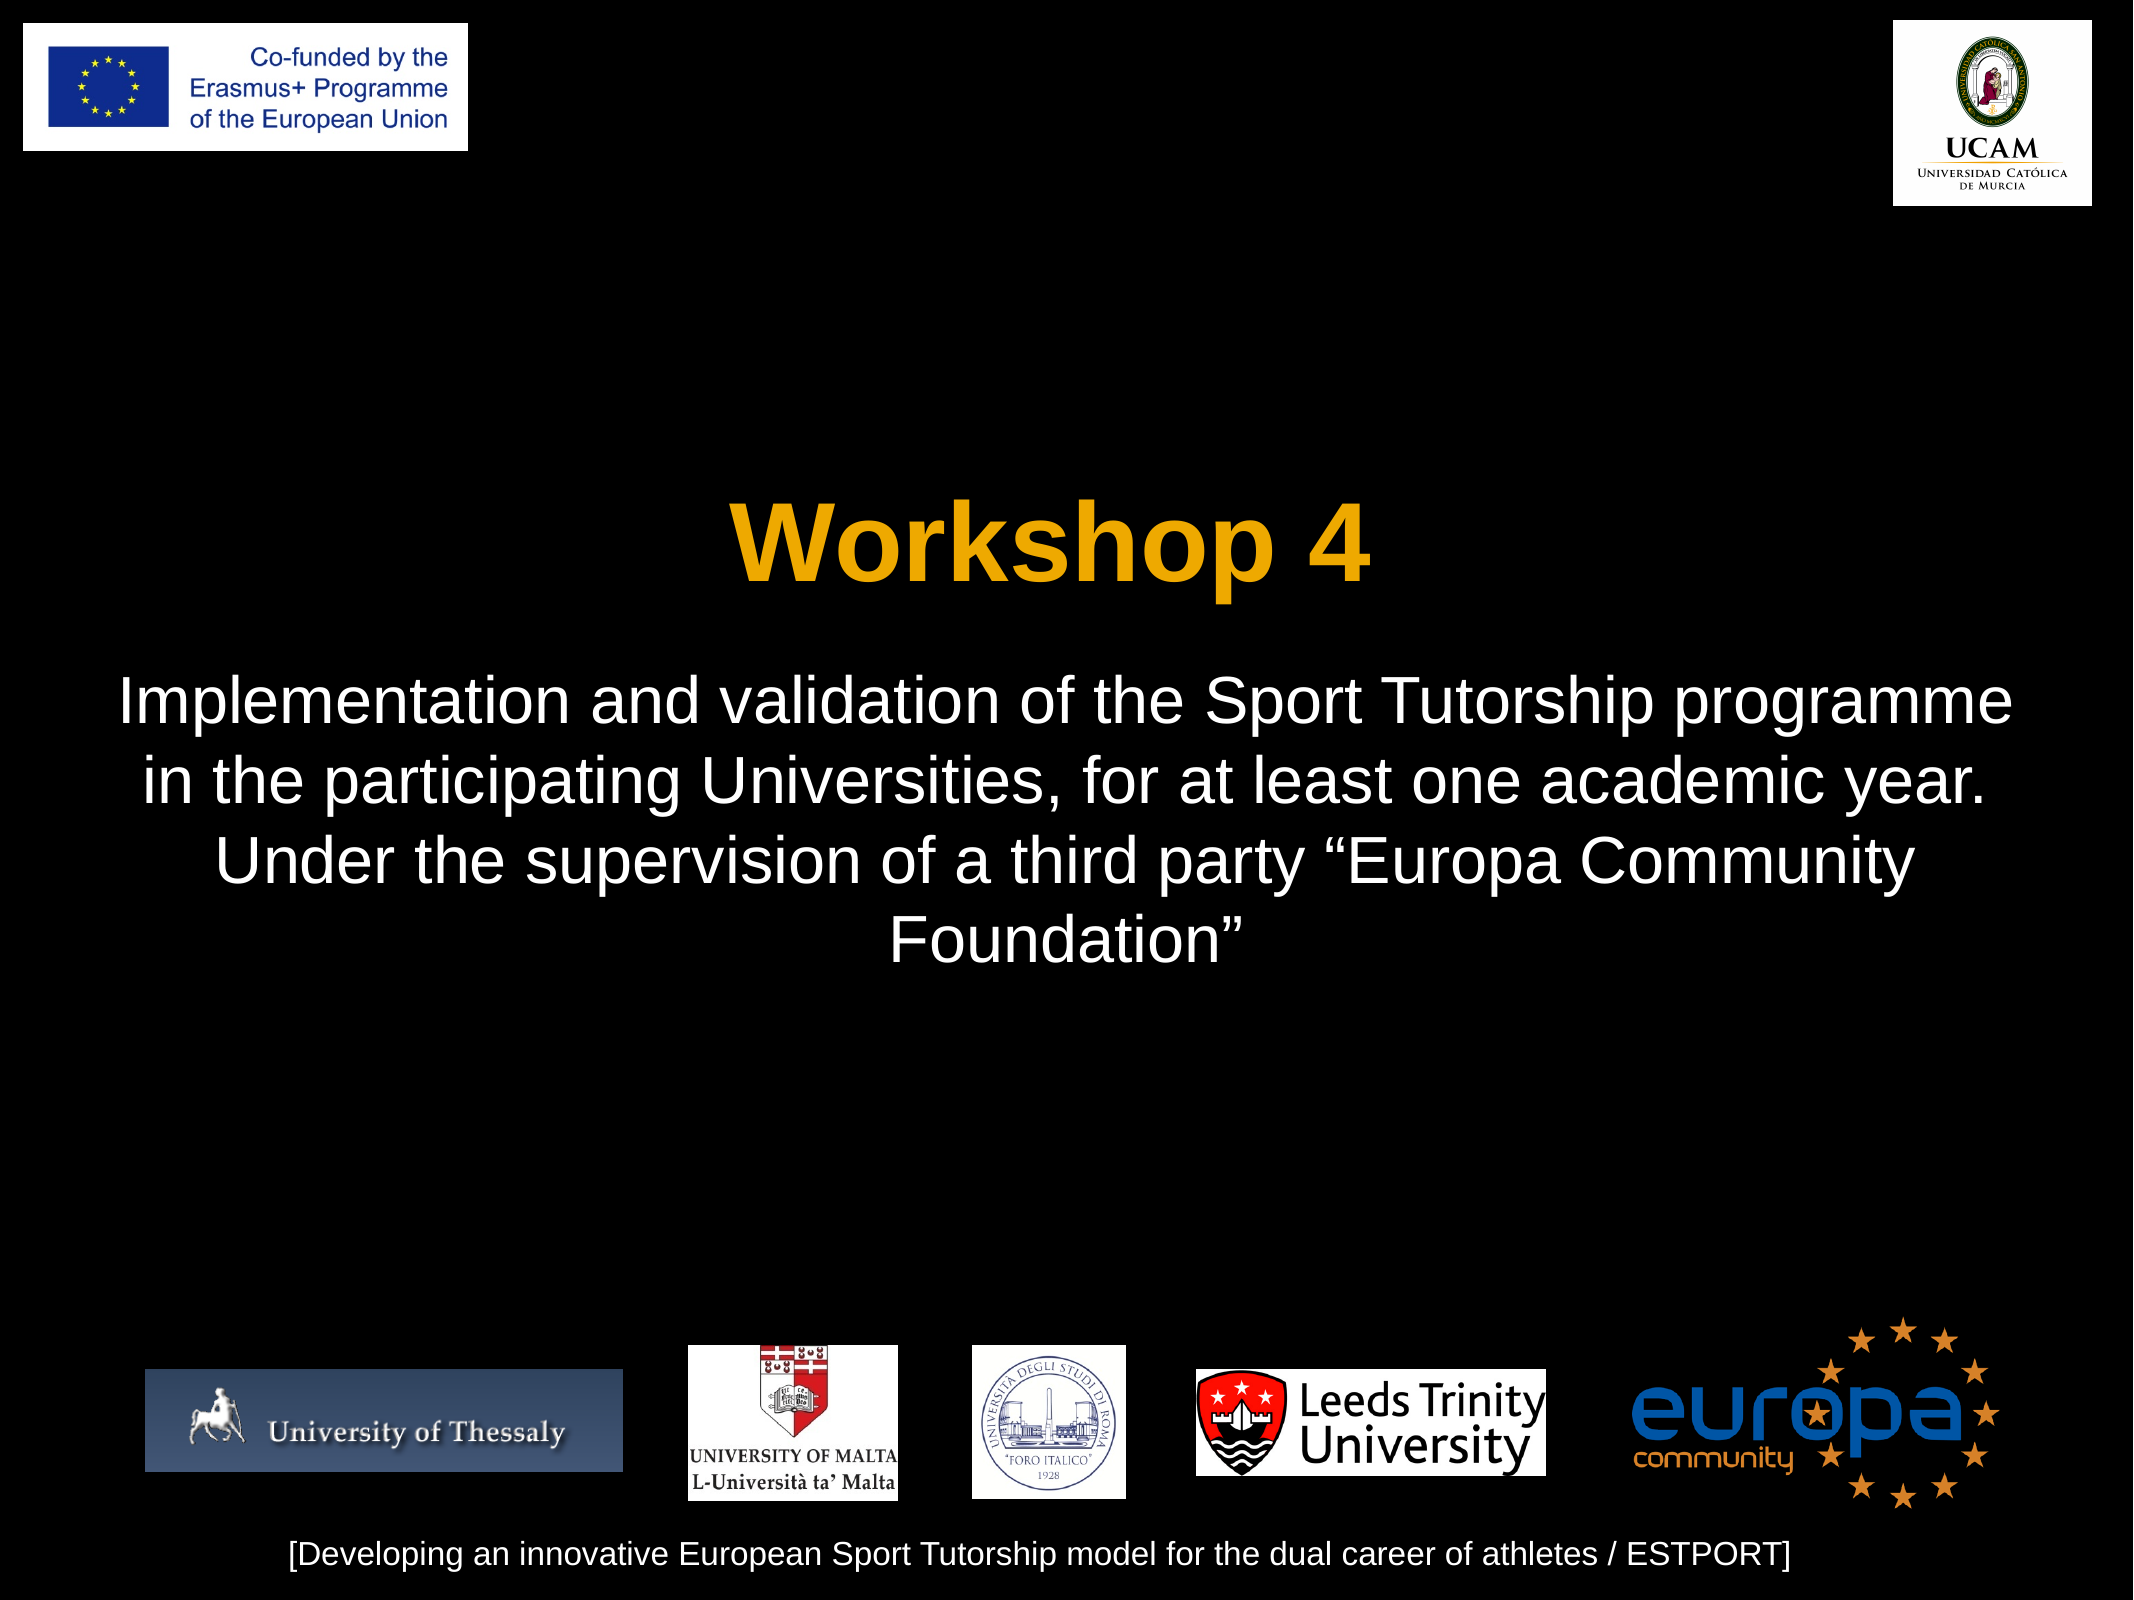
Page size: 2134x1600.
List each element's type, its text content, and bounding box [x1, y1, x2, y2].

picture [1631, 1316, 2001, 1509]
picture [23, 23, 468, 151]
text_box [Developing an innovative European Sport Tutorship model for the dual career of athletes / ESTPORT] [62, 1525, 2020, 1580]
text_box Workshop 4 [74, 461, 2059, 611]
picture [1196, 1368, 1547, 1476]
picture [145, 1368, 623, 1473]
text_box Implementation and validation of the Sport Tutorship programme in the participating Universities, for at least one academic year. Under the supervision of a third party “Europa Community Foundation” [74, 649, 2059, 983]
picture [688, 1345, 899, 1501]
picture [1893, 20, 2092, 207]
picture [971, 1345, 1126, 1500]
